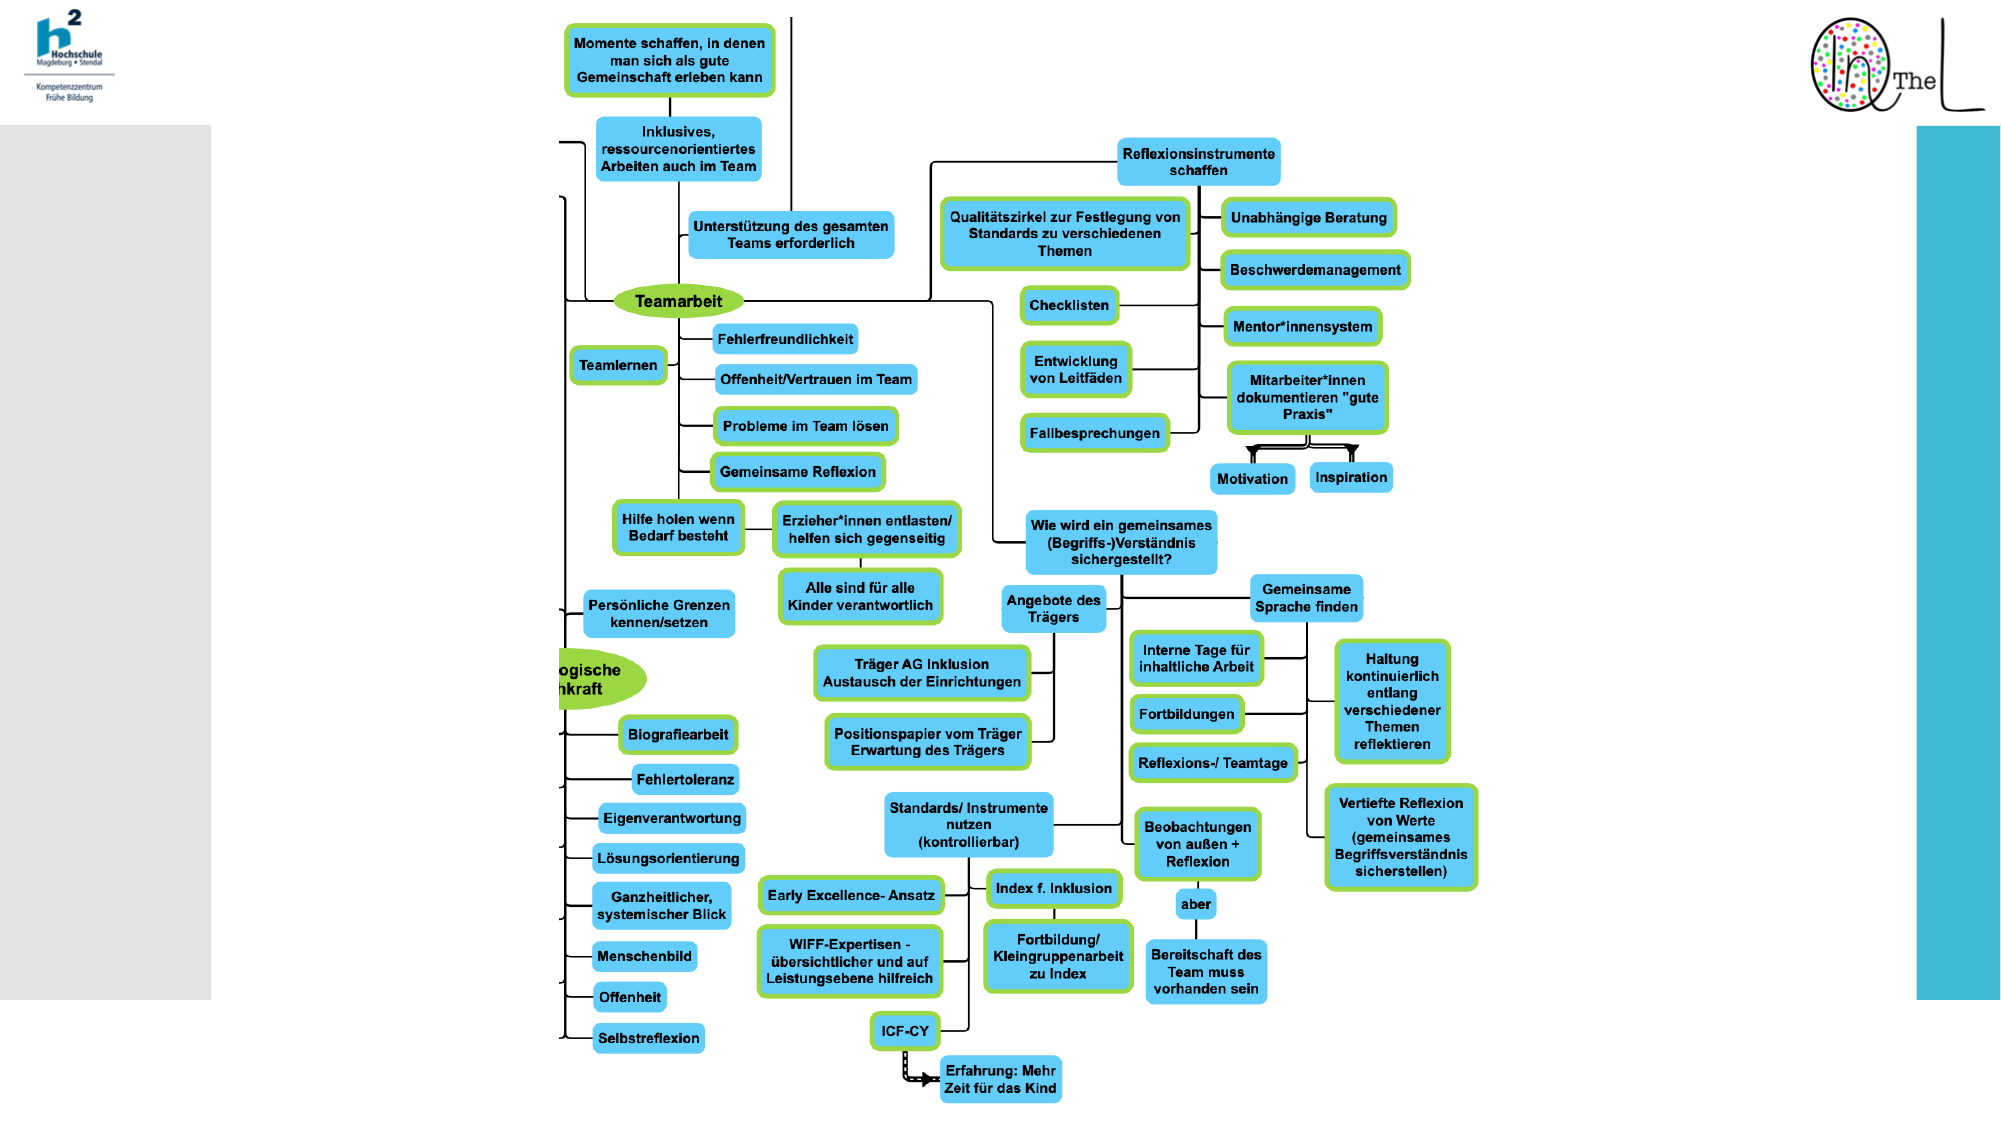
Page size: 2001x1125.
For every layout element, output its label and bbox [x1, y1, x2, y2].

text_box [1916, 125, 2000, 1001]
text_box [0, 0, 2000, 1125]
picture [13, 0, 127, 113]
text_box [0, 124, 212, 1001]
picture [559, 17, 1494, 1118]
picture [1809, 17, 1987, 113]
